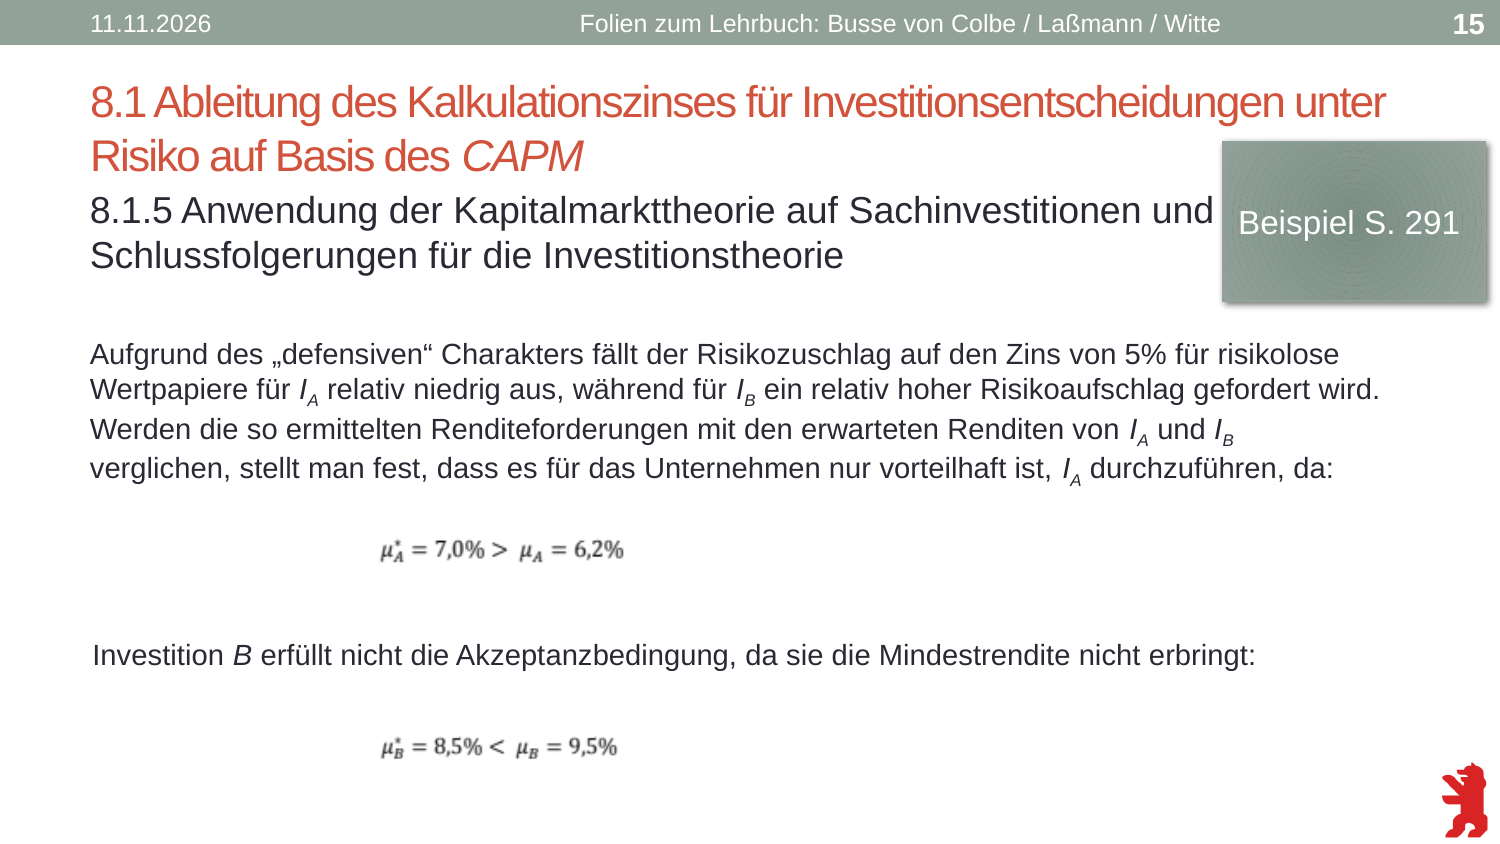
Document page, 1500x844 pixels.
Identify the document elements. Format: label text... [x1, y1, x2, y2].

text_box Beispiel S. 291 [1222, 141, 1486, 302]
footer Folien zum Lehrbuch: Busse von Colbe / Laßmann / Witte [562, 2, 1238, 43]
text_box Aufgrund des „defensiven“ Charakters fällt der Risikozuschlag auf den Zins von 5% für risikolose Wertpapiere für IA relativ niedrig aus, während für IB ein relativ hoher Risikoaufschlag gefordert wird. Werden die so ermittelten Renditeforderungen mit den erwarteten Renditen von IA und IB verglichen, stellt man fest, dass es für das Unternehmen nur vorteilhaft ist, IA durchzuführen, da: [74, 327, 1398, 532]
picture [350, 500, 668, 604]
picture [345, 698, 639, 799]
slide_number 15 [1325, 2, 1500, 43]
text_box Investition B erfüllt nicht die Akzeptanzbedingung, da sie die Mindestrendite nicht erbringt: [77, 628, 1274, 714]
text_box 8.1.5 Anwendung der Kapitalmarkttheorie auf Sachinvestitionen und Schlussfolgerungen für die Investitionstheorie [74, 178, 1219, 284]
picture [1434, 760, 1500, 844]
title 8.1 Ableitung des Kalkulationszinses für Investitionsentscheidungen unter Risiko auf Basis des CAPM [75, 65, 1425, 178]
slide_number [75, 2, 550, 43]
